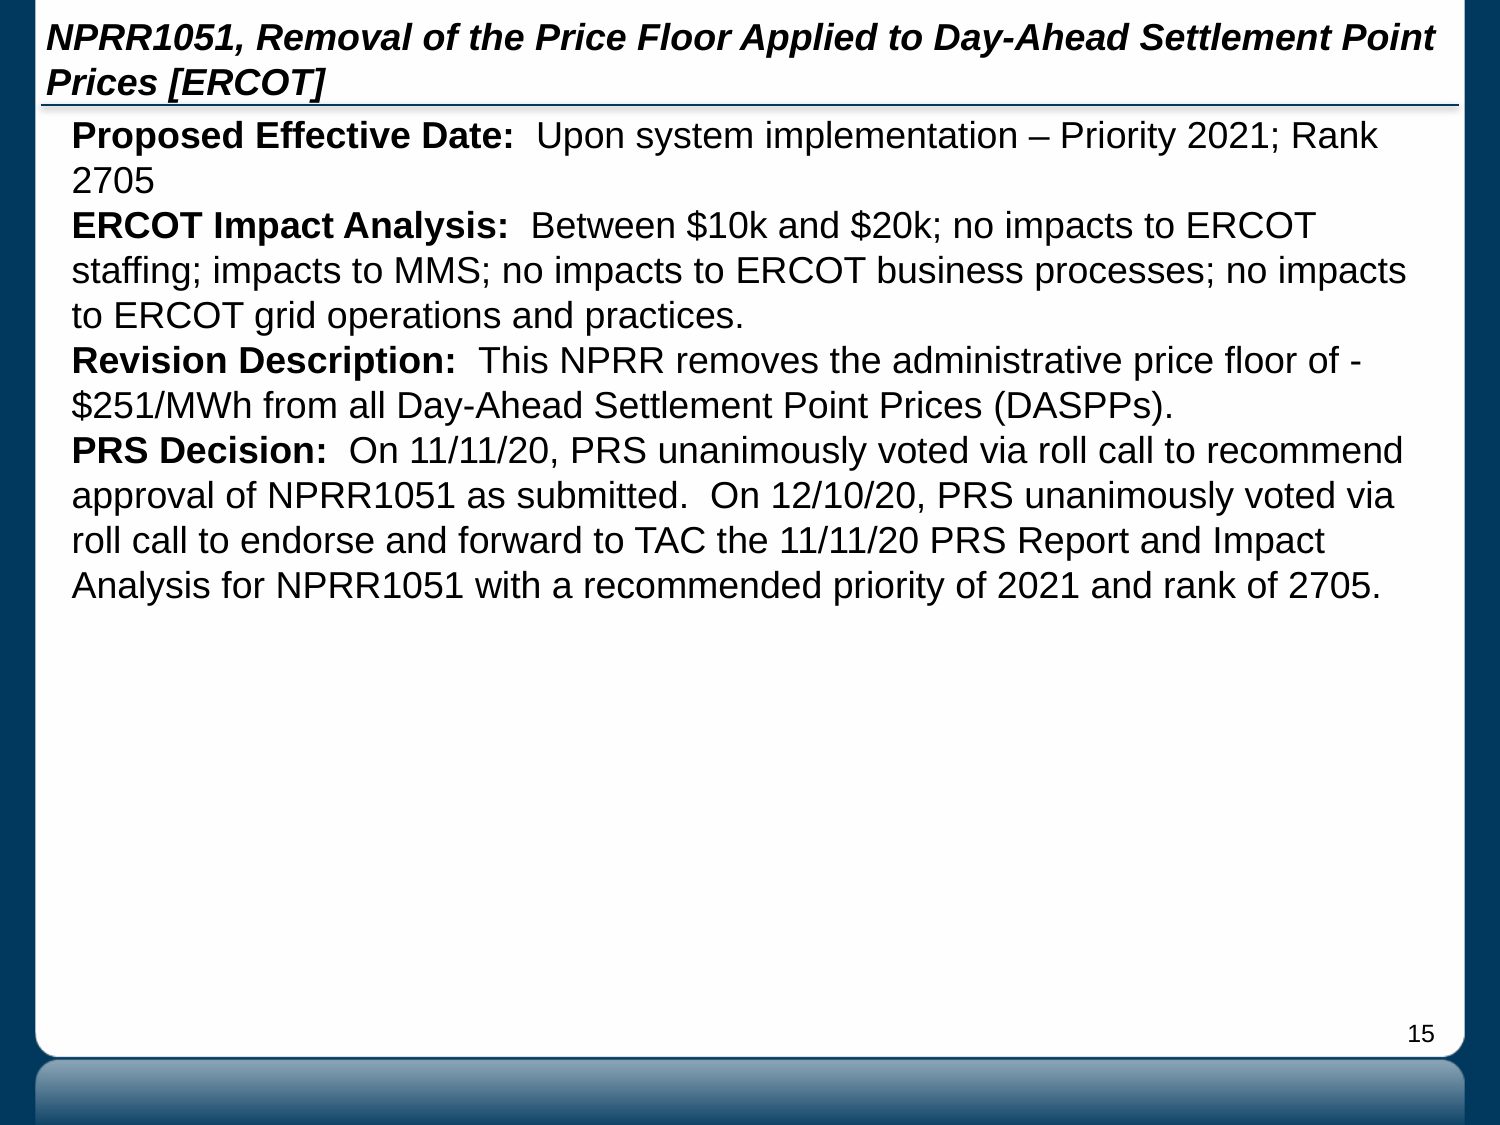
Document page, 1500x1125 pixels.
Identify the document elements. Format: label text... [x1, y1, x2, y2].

text_box Proposed Effective Date: Upon system implementation – Priority 2021; Rank 2705 ERCOT Impact Analysis: Between $10k and $20k; no impacts to ERCOT staffing; impacts to MMS; no impacts to ERCOT business processes; no impacts to ERCOT grid operations and practices. Revision Description: This NPRR removes the administrative price floor of -$251/MWh from all Day-Ahead Settlement Point Prices (DASPPs). PRS Decision: On 11/11/20, PRS unanimously voted via roll call to recommend approval of NPRR1051 as submitted. On 12/10/20, PRS unanimously voted via roll call to endorse and forward to TAC the 11/11/20 PRS Report and Impact Analysis for NPRR1051 with a recommended priority of 2021 and rank of 2705. [56, 103, 1448, 614]
title NPRR1051, Removal of the Price Floor Applied to Day-Ahead Settlement Point Prices [ERCOT] [31, 20, 1464, 97]
picture [35, 0, 1465, 1125]
